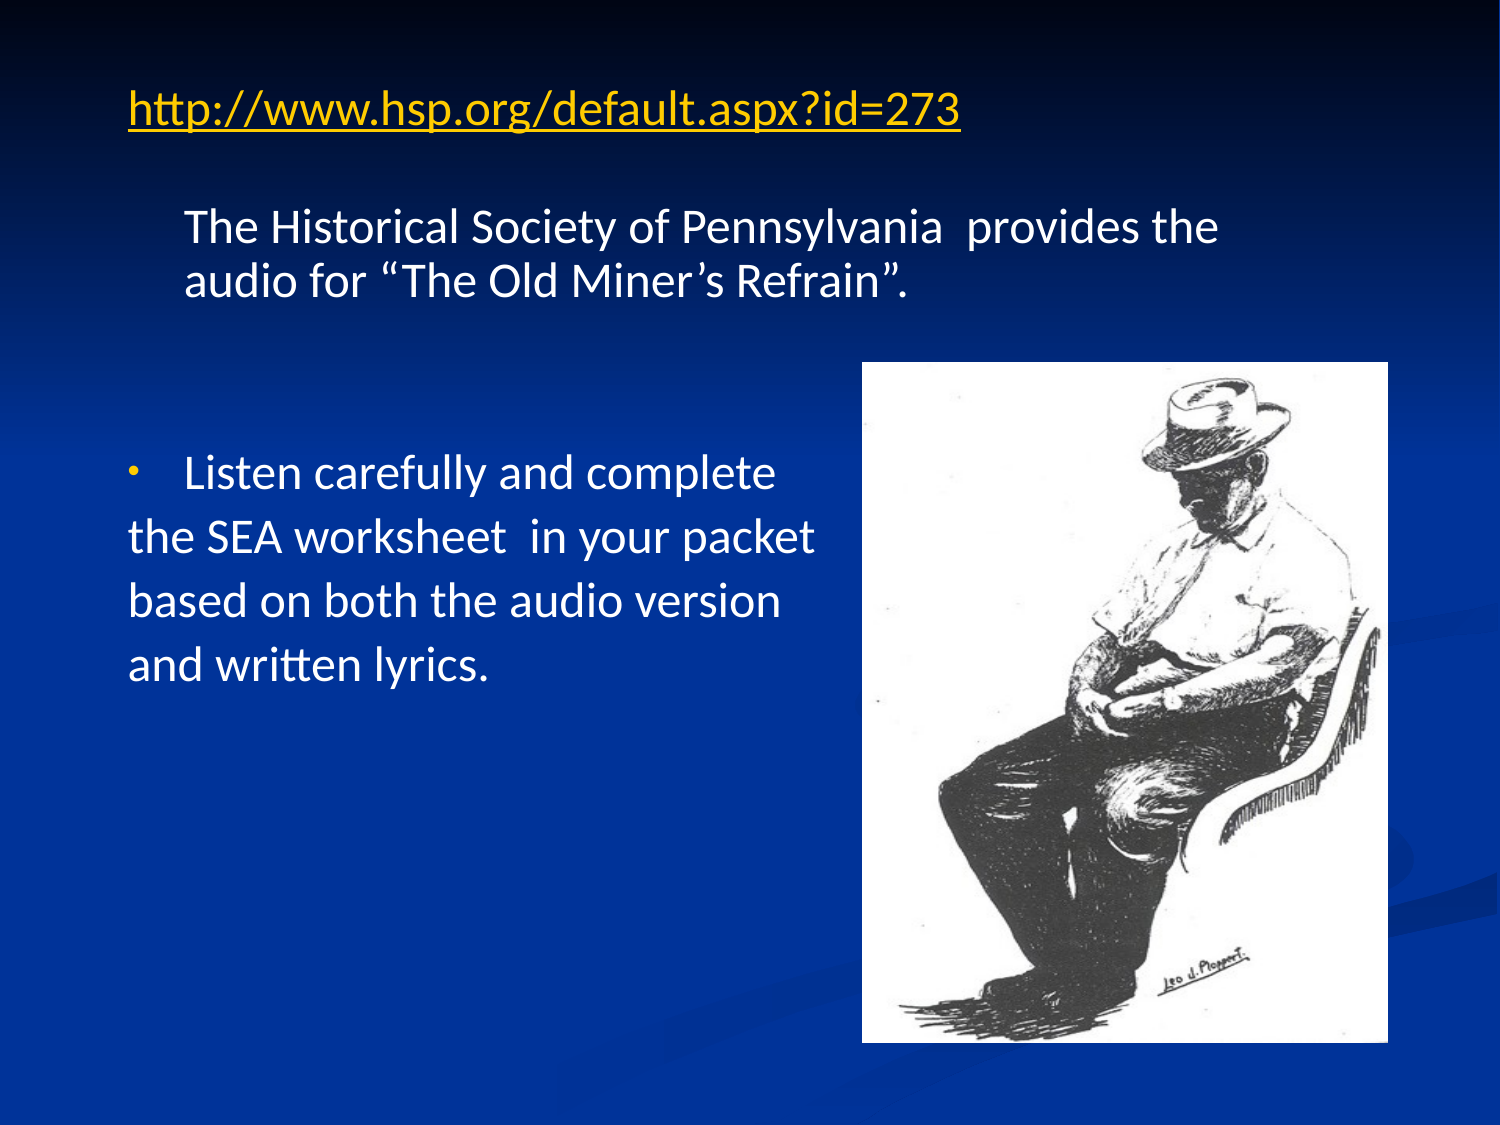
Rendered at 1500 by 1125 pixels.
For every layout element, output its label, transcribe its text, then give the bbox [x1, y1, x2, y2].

picture [862, 362, 1388, 1043]
list http://www.hsp.org/default.aspx?id=273 The Historical Society of Pennsylvania provides the audio for “The Old Miner’s Refrain”. Listen carefully and complete the SEA worksheet in your packet based on both the audio version and written lyrics. [112, 74, 1338, 738]
